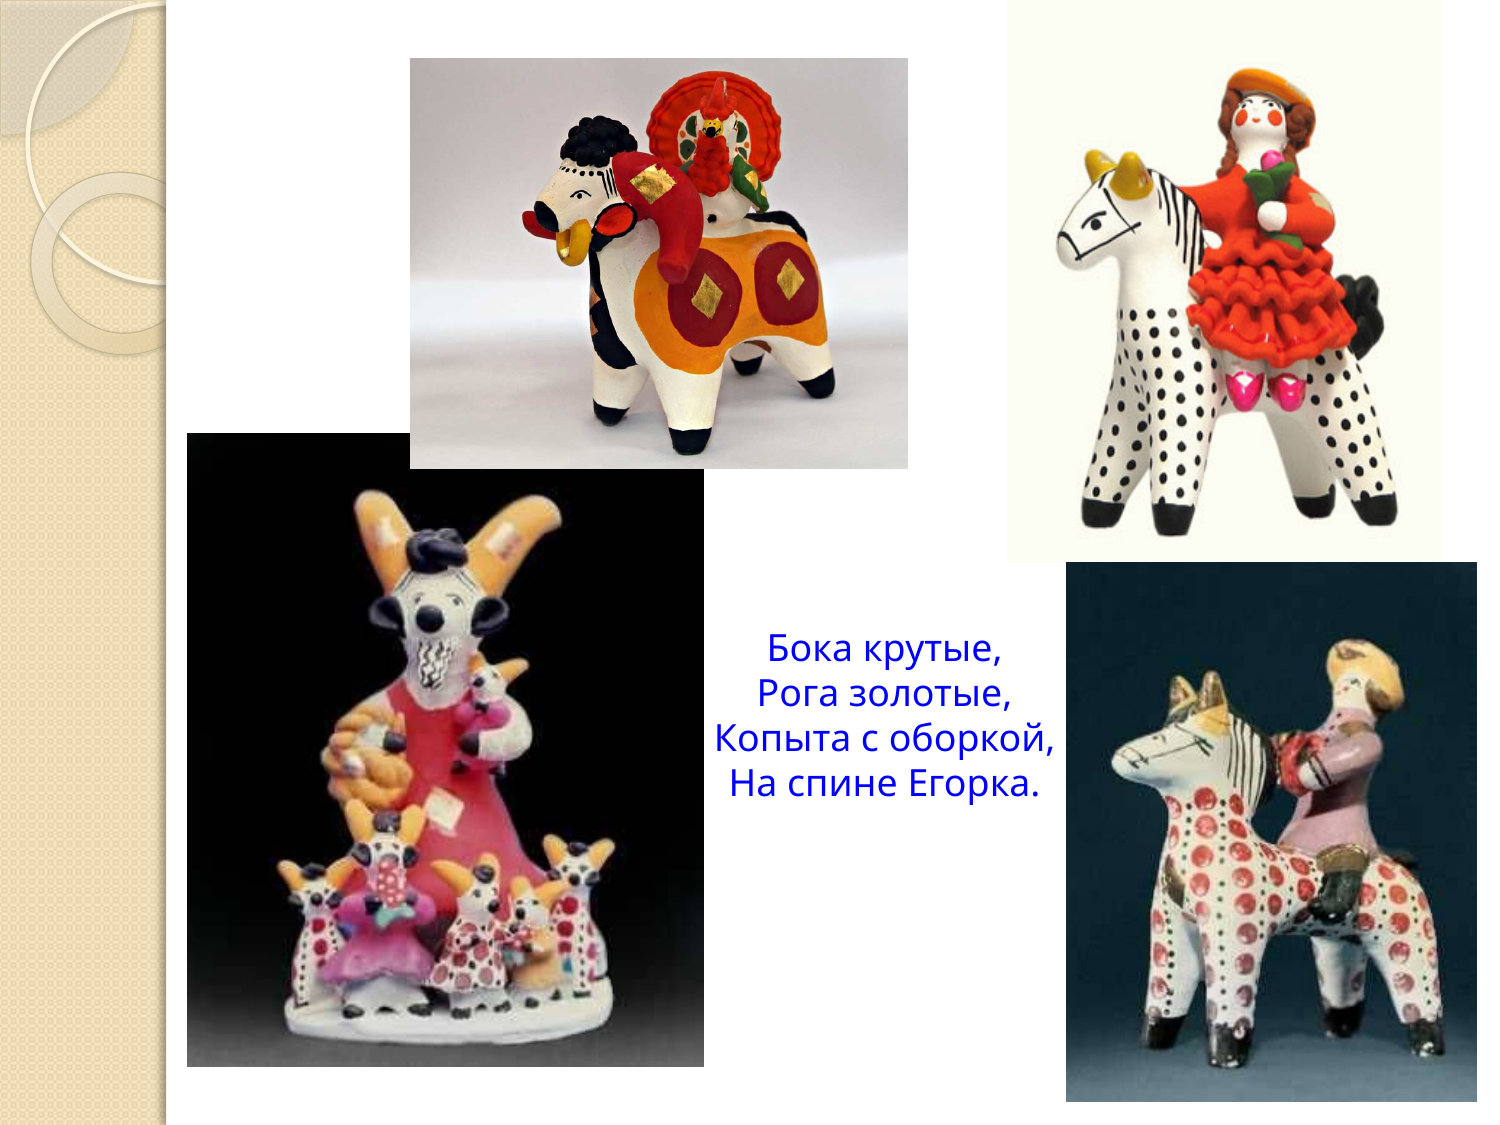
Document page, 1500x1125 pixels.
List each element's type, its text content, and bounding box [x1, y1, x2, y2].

title Бока крутые, Рога золотые, Копыта с оборкой, На спине Егорка. [711, 585, 1059, 797]
picture [187, 58, 908, 1067]
picture [1007, 0, 1477, 1102]
